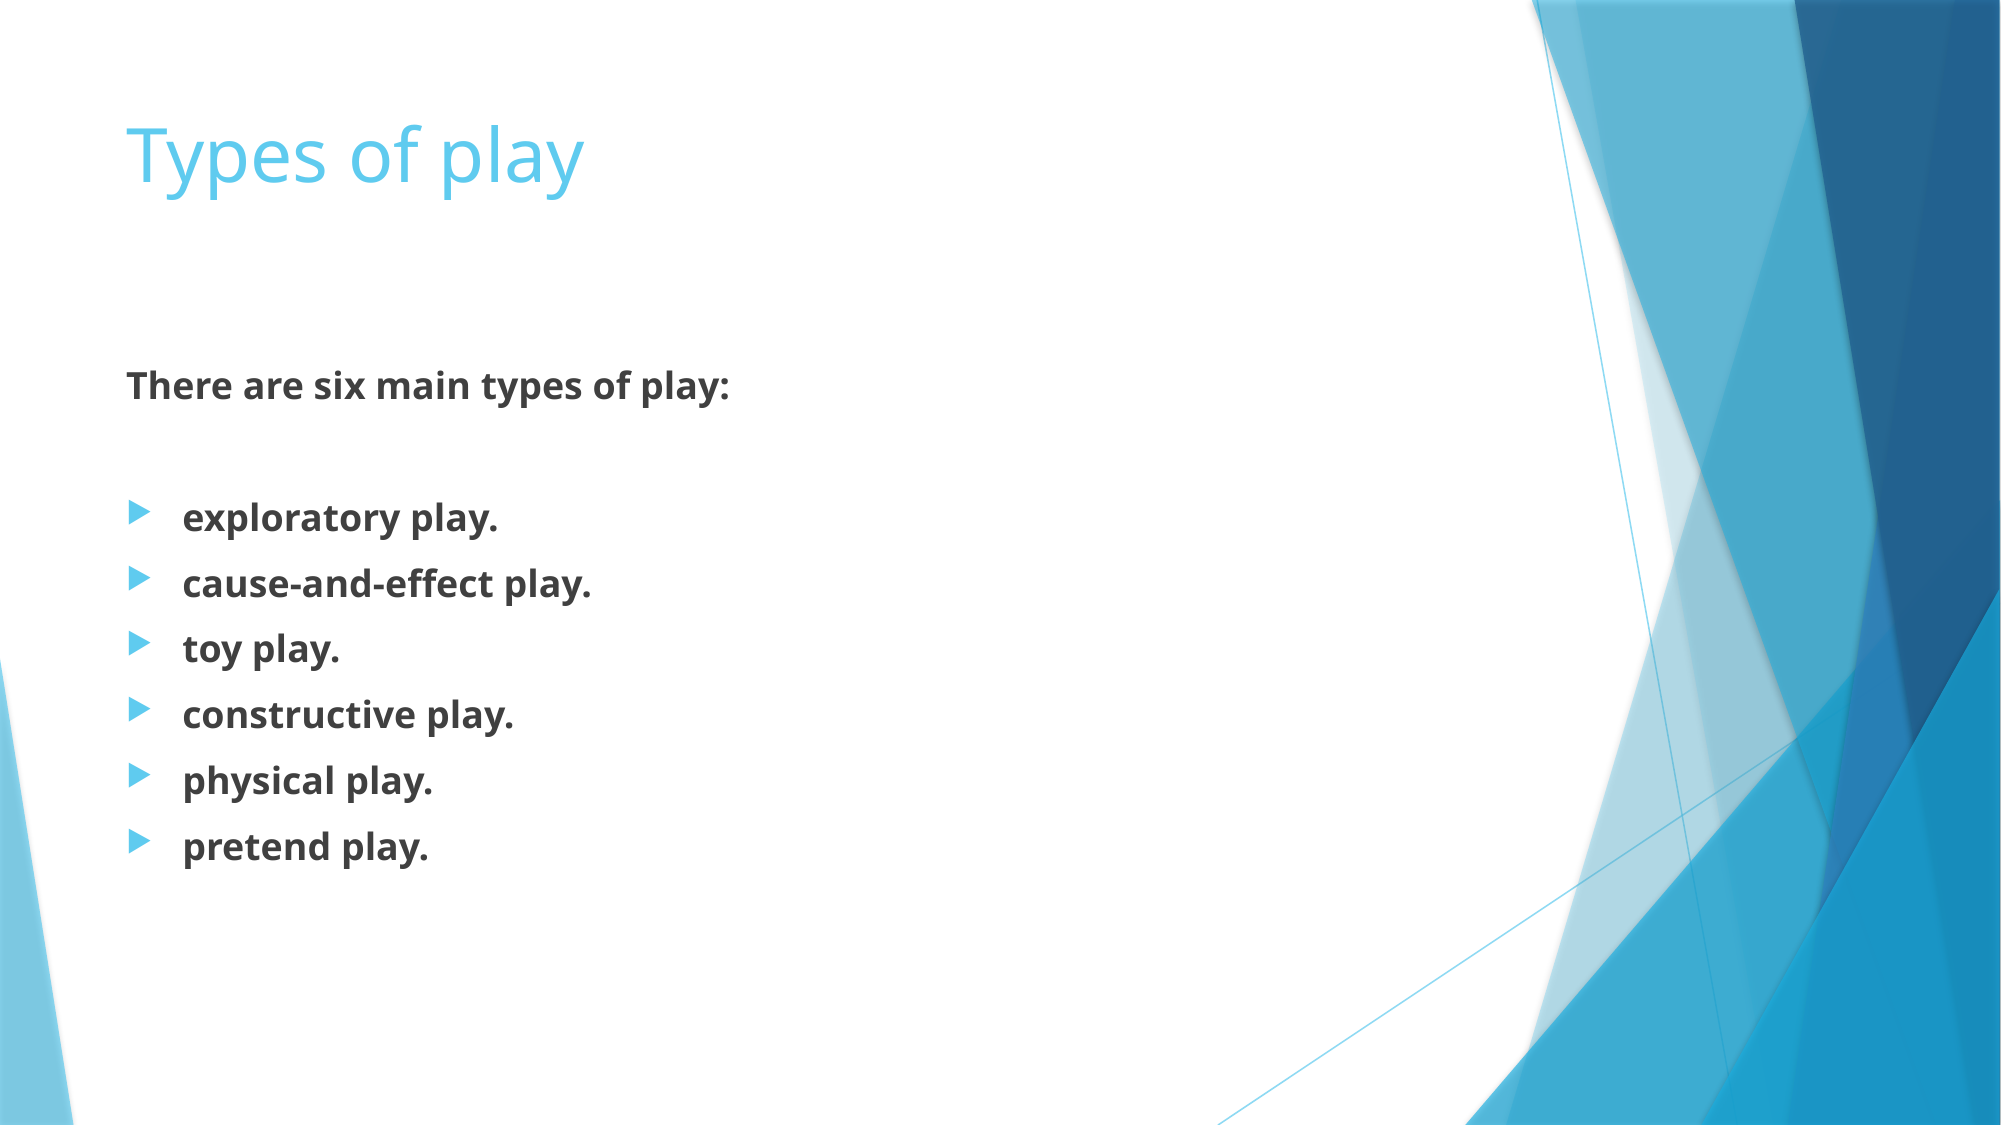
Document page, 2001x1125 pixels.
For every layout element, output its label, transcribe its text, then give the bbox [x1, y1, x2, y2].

title Types of play [111, 99, 1522, 317]
list There are six main types of play: exploratory play. cause-and-effect play. toy play. constructive play. physical play. pretend play. [111, 354, 1522, 992]
